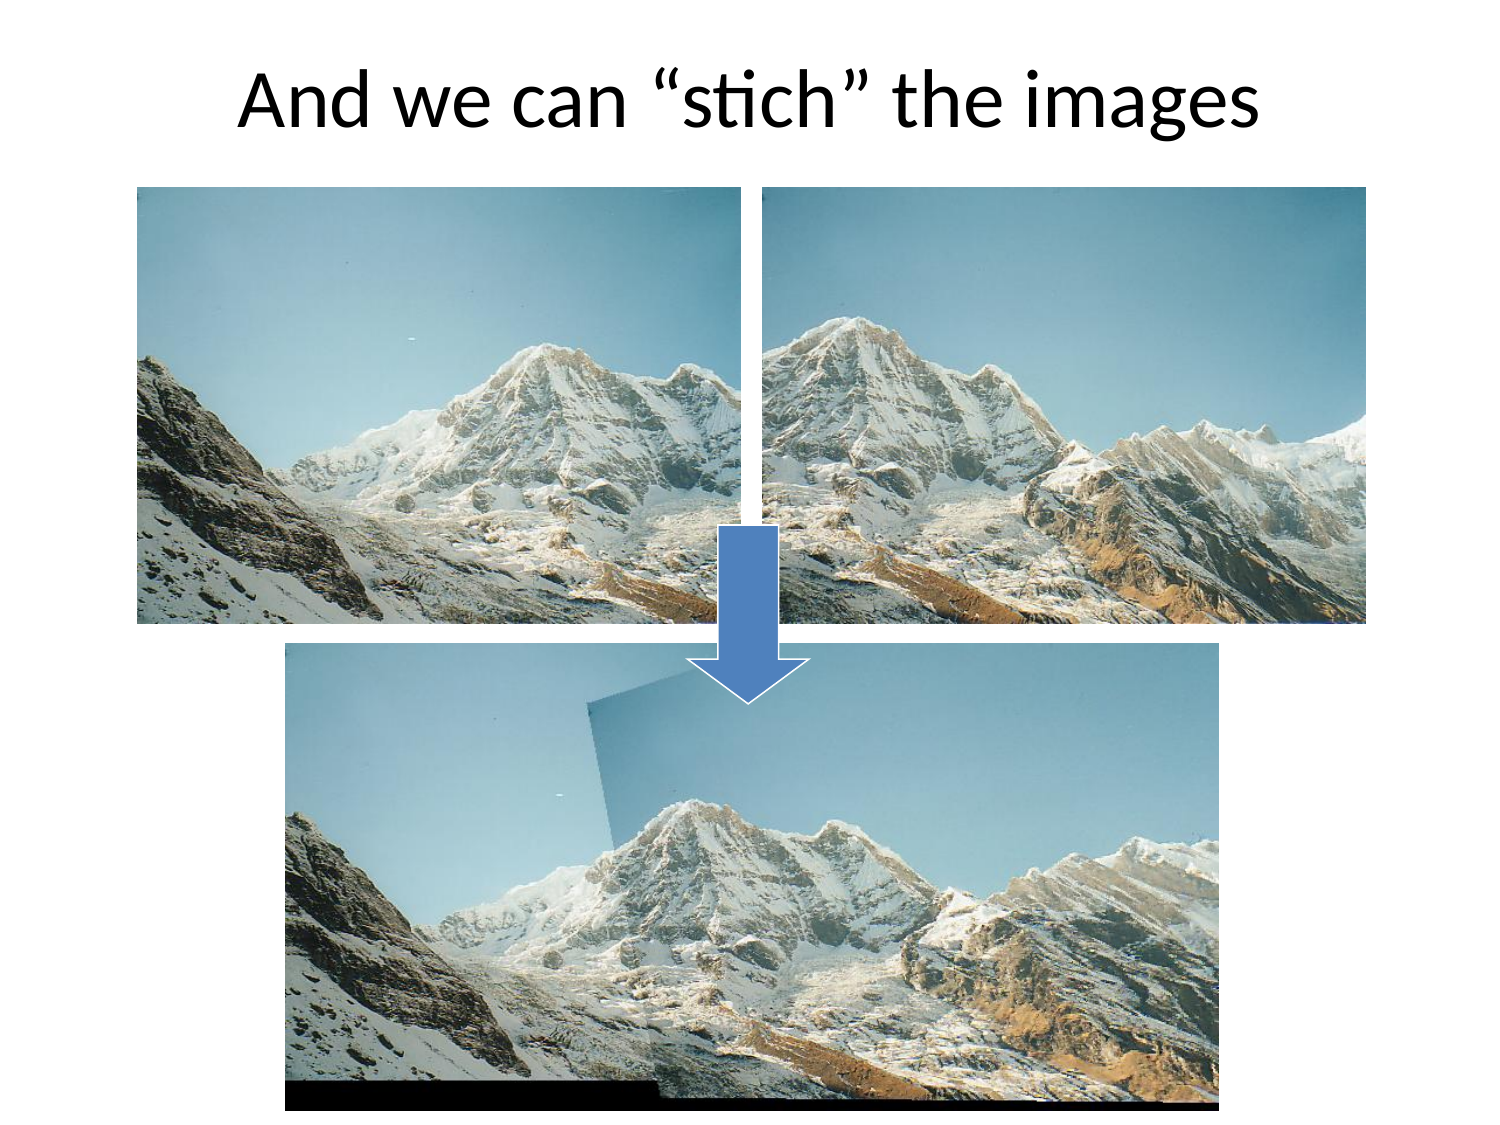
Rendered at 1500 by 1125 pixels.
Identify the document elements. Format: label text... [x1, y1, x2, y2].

text_box [717, 525, 779, 641]
picture [762, 187, 1366, 625]
picture [284, 643, 1219, 1111]
title And we can “stich” the images [75, 0, 1425, 188]
picture [137, 187, 741, 625]
